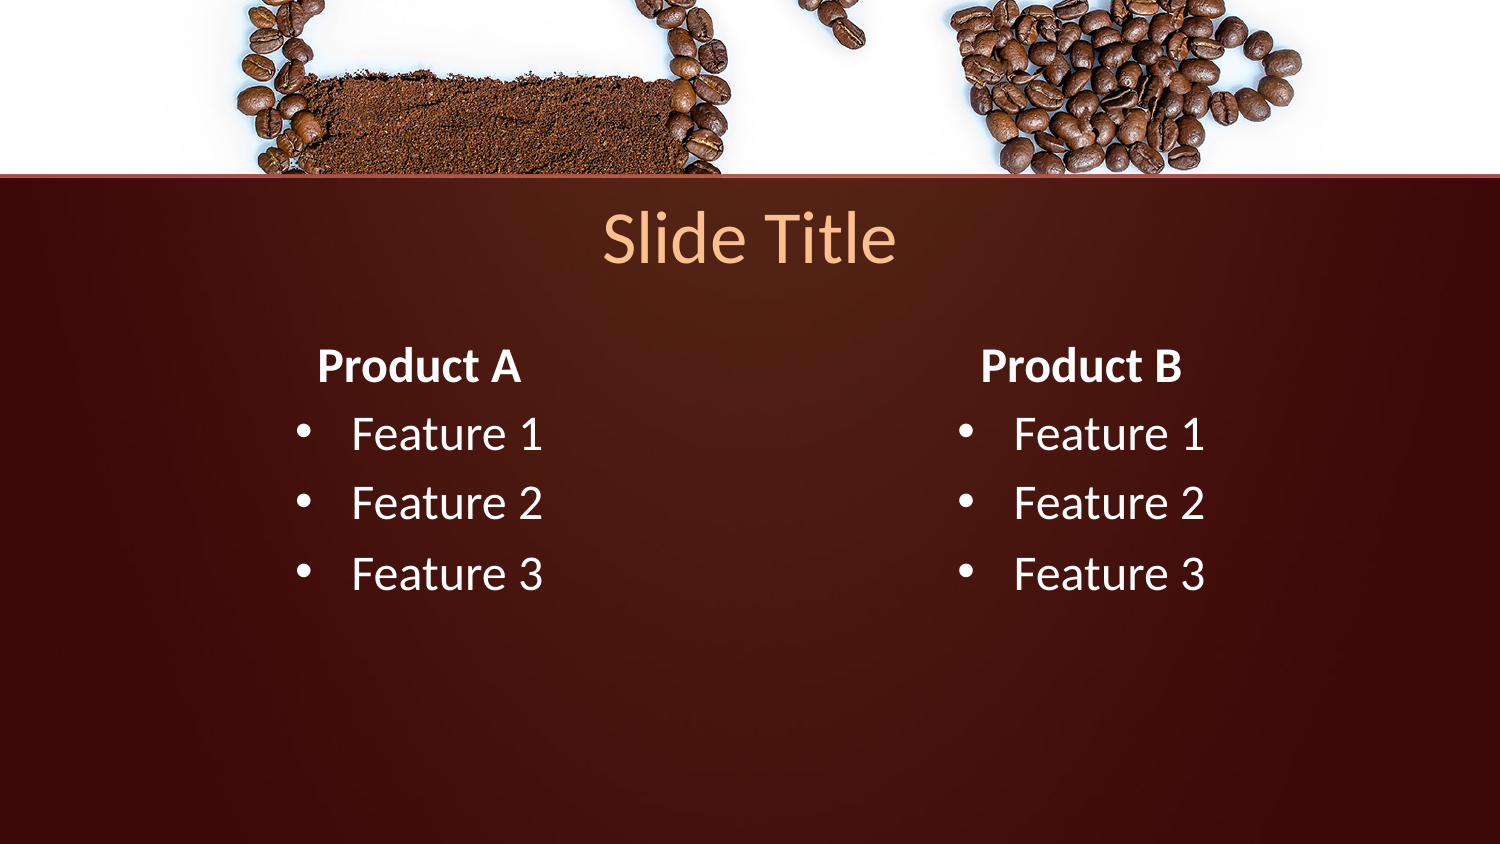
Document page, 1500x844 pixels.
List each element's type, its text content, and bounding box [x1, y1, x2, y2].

list Product B [750, 321, 1413, 392]
picture [0, 0, 1500, 844]
list Feature 1 Feature 2 Feature 3 [88, 392, 750, 744]
list Feature 1 Feature 2 Feature 3 [750, 392, 1413, 744]
title Slide Title [73, 171, 1427, 297]
list Product A [88, 321, 750, 392]
